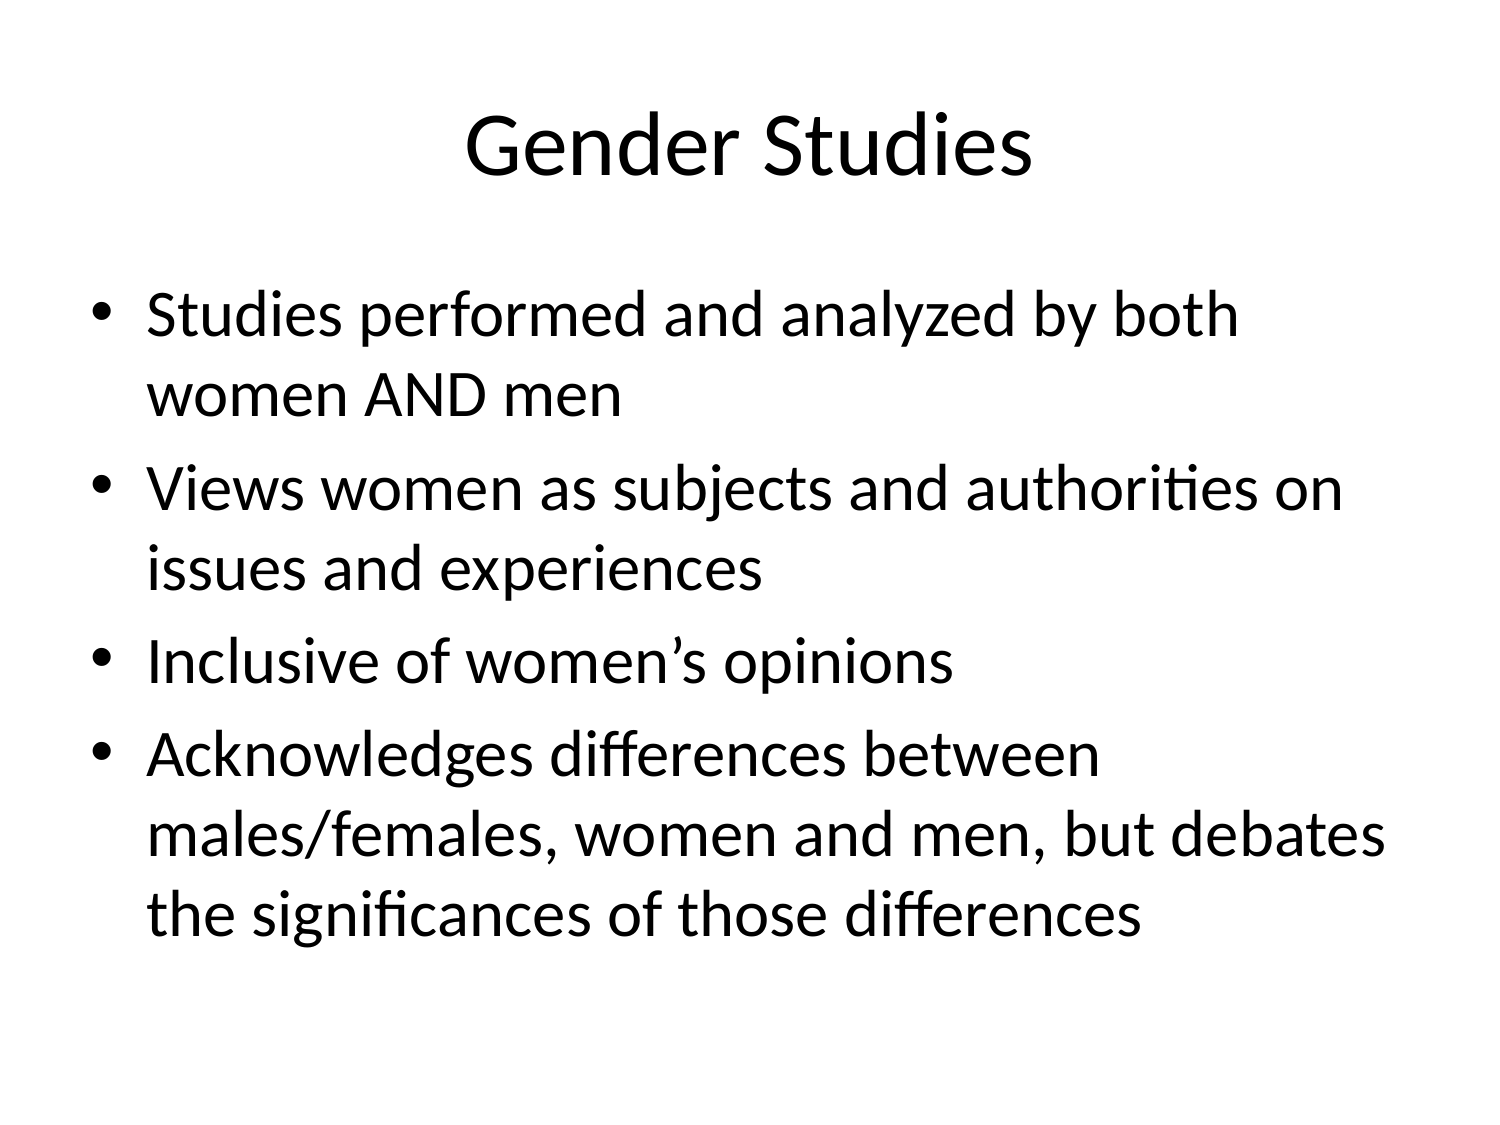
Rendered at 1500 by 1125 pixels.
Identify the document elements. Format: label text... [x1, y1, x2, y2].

list Studies performed and analyzed by both women AND men Views women as subjects and authorities on issues and experiences Inclusive of women’s opinions Acknowledges differences between males/females, women and men, but debates the significances of those differences [75, 262, 1425, 1005]
title Gender Studies [75, 45, 1425, 233]
